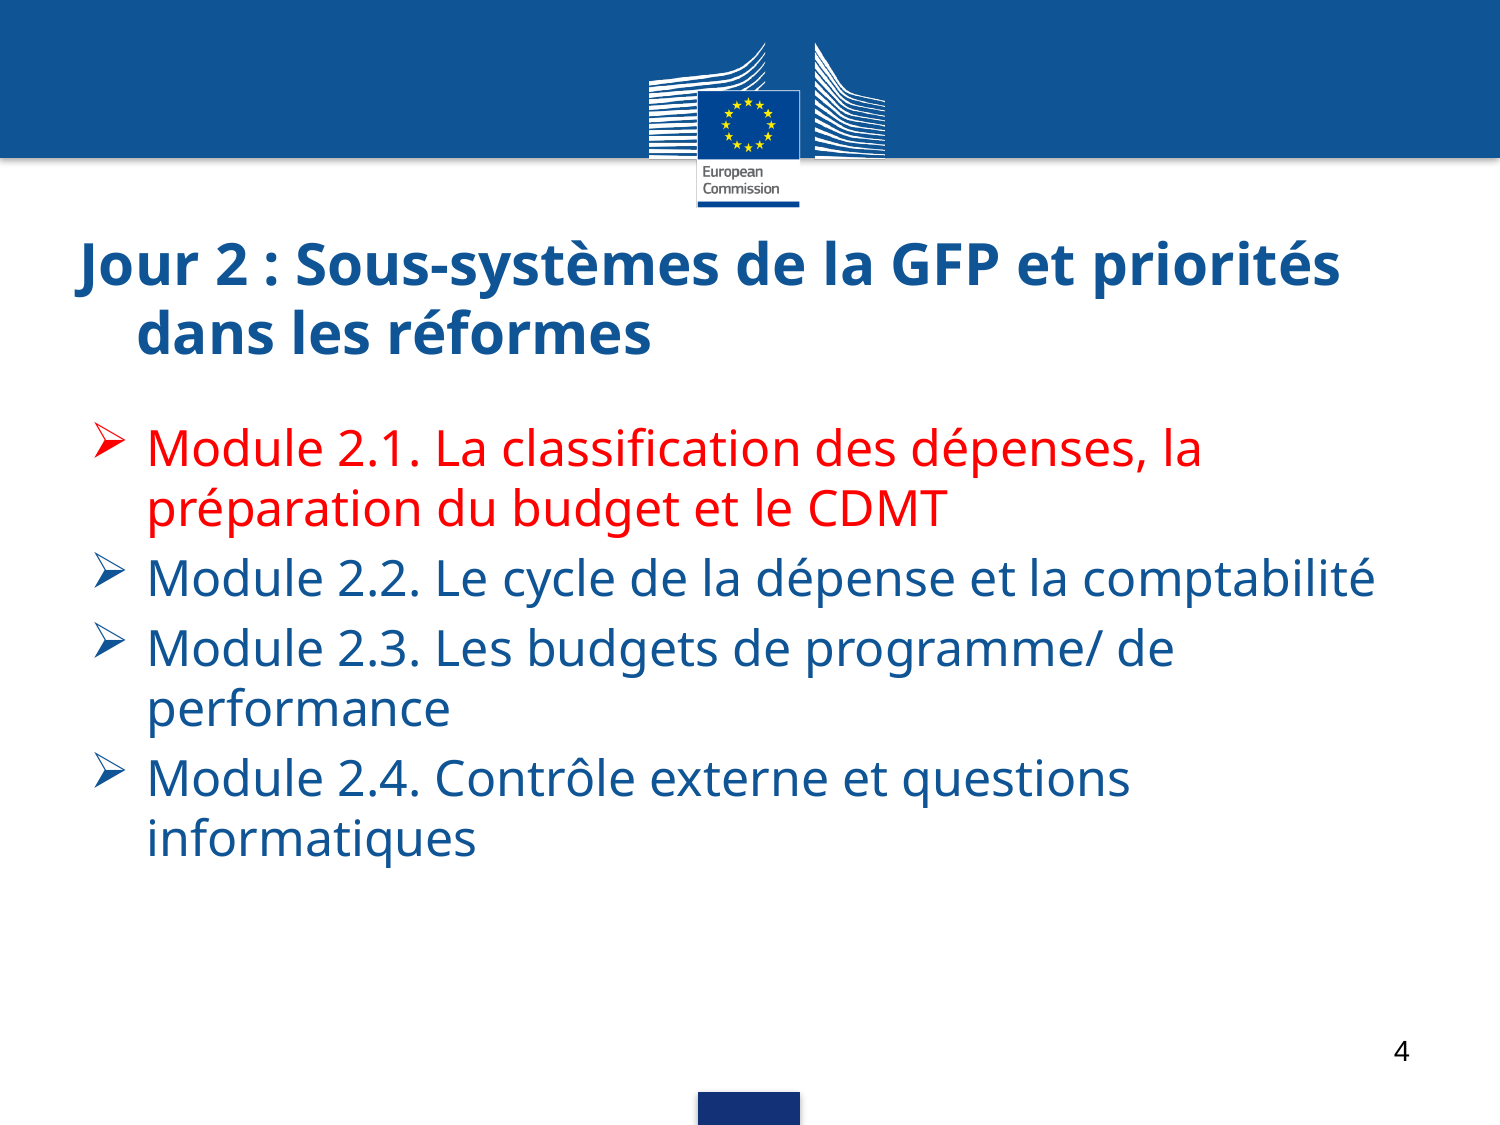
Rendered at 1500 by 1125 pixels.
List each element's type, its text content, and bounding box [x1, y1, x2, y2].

slide_number 4 [1074, 1024, 1426, 1103]
picture [649, 42, 885, 208]
list Module 2.1. La classification des dépenses, la préparation du budget et le CDMT Module 2.2. Le cycle de la dépense et la comptabilité Module 2.3. Les budgets de programme/ de performance Module 2.4. Contrôle externe et questions informatiques [74, 408, 1460, 988]
title Jour 2 : Sous-systèmes de la GFP et priorités dans les réformes [64, 219, 1460, 374]
